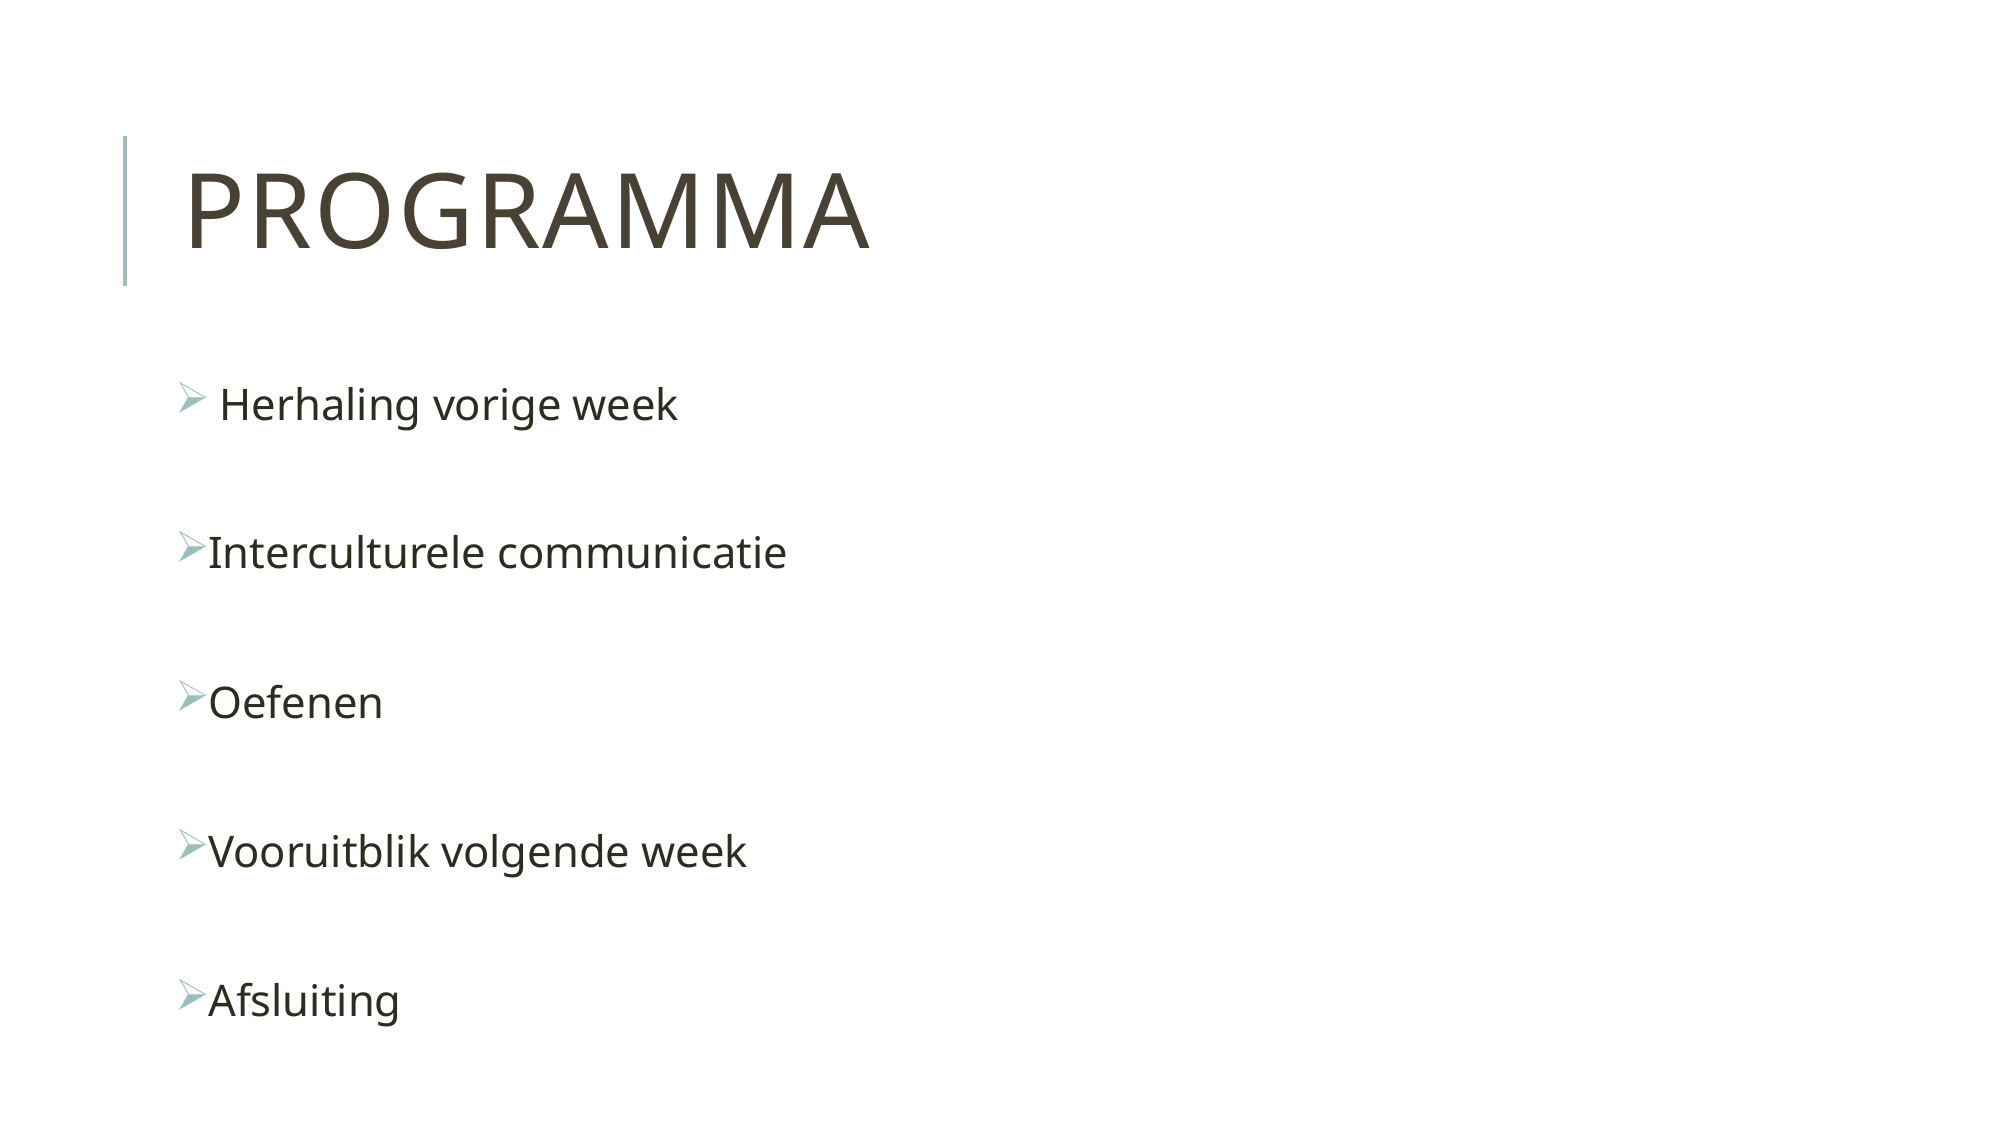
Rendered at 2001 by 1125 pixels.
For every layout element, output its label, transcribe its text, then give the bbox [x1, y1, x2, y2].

title Programma [168, 96, 1763, 342]
list Herhaling vorige week Interculturele communicatie Oefenen Vooruitblik volgende week Afsluiting [168, 375, 1763, 1035]
